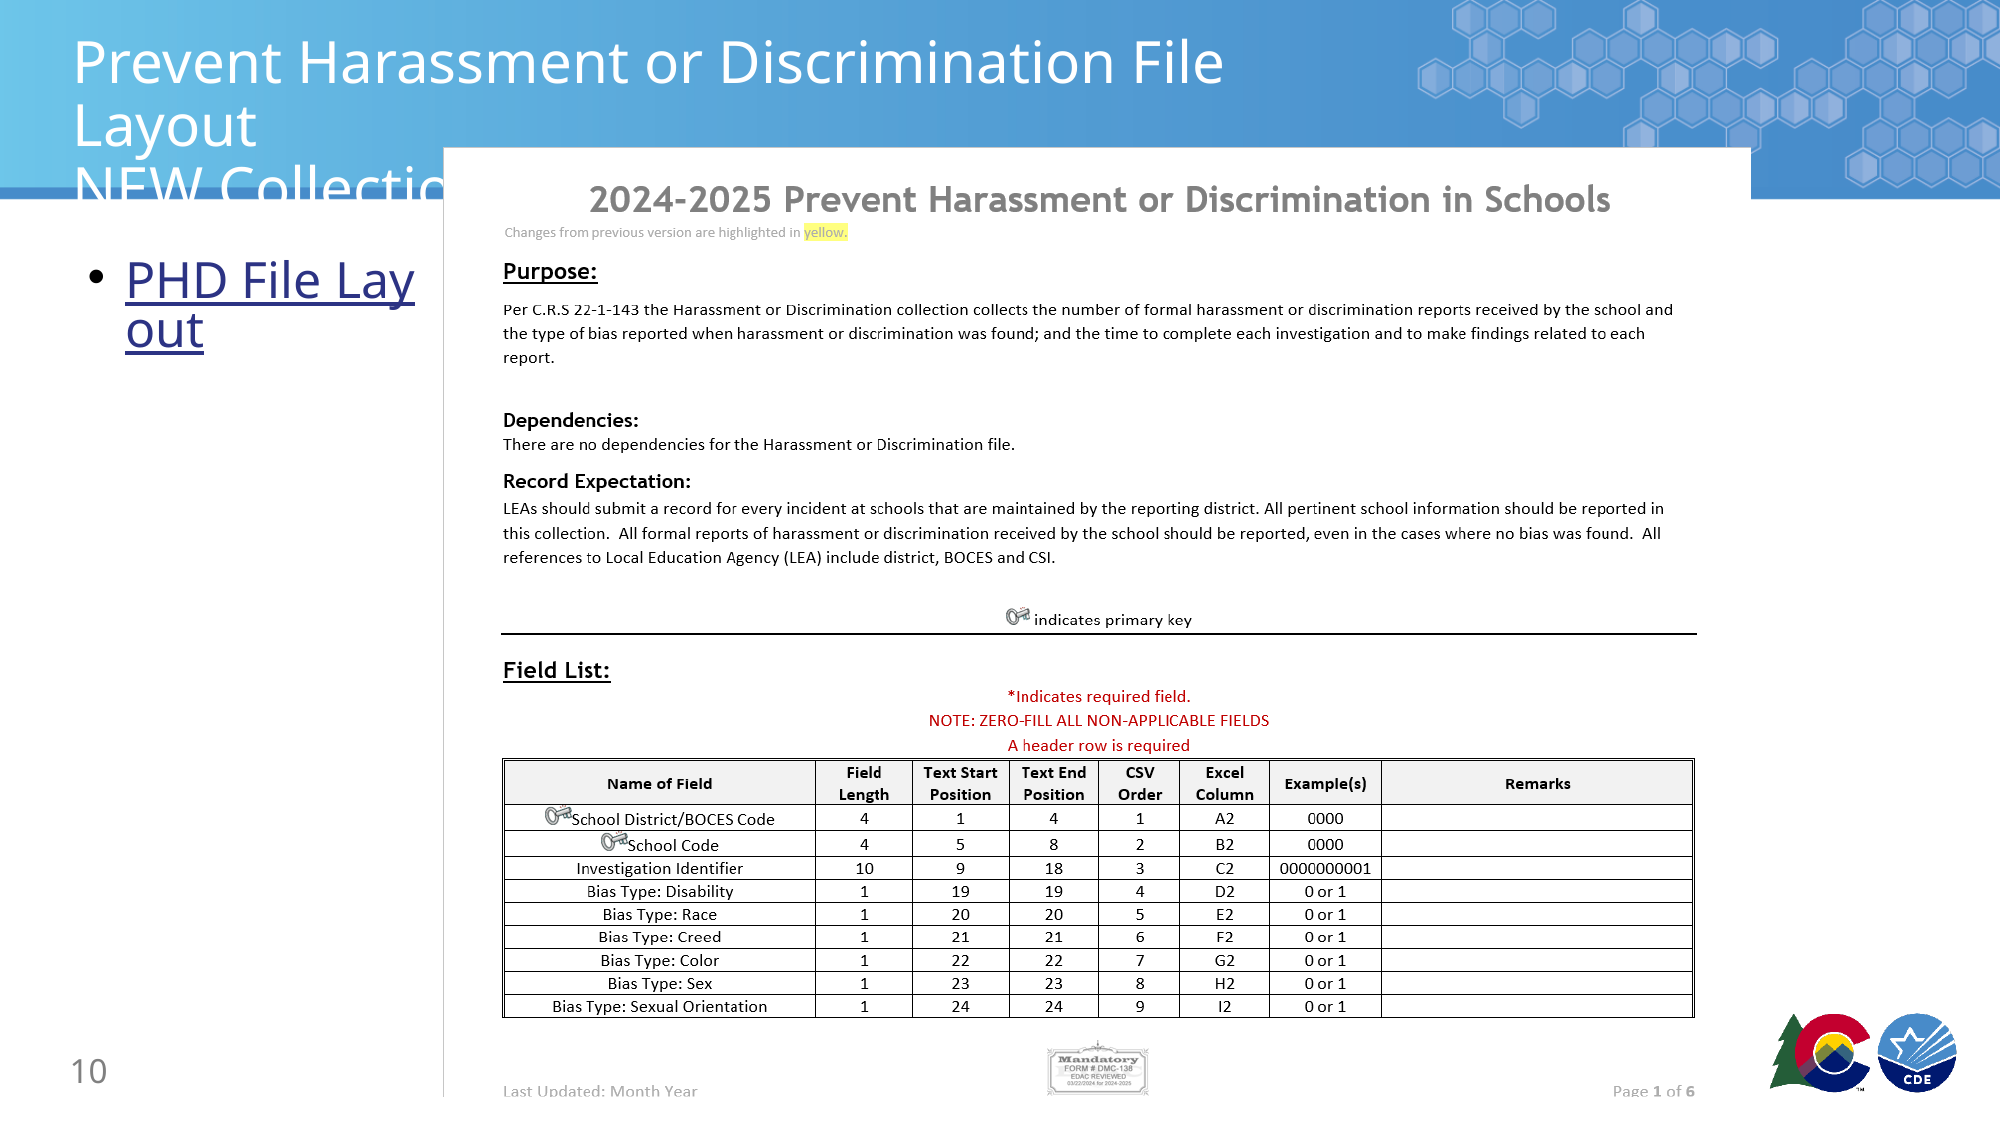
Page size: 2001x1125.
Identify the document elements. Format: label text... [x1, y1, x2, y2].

title Prevent Harassment or Discrimination File Layout NEW Collection [72, 33, 1396, 182]
slide_number 10 [54, 1042, 505, 1103]
picture [1768, 1012, 1957, 1093]
list PHD File Layout [72, 242, 443, 939]
picture [0, 0, 2000, 1097]
